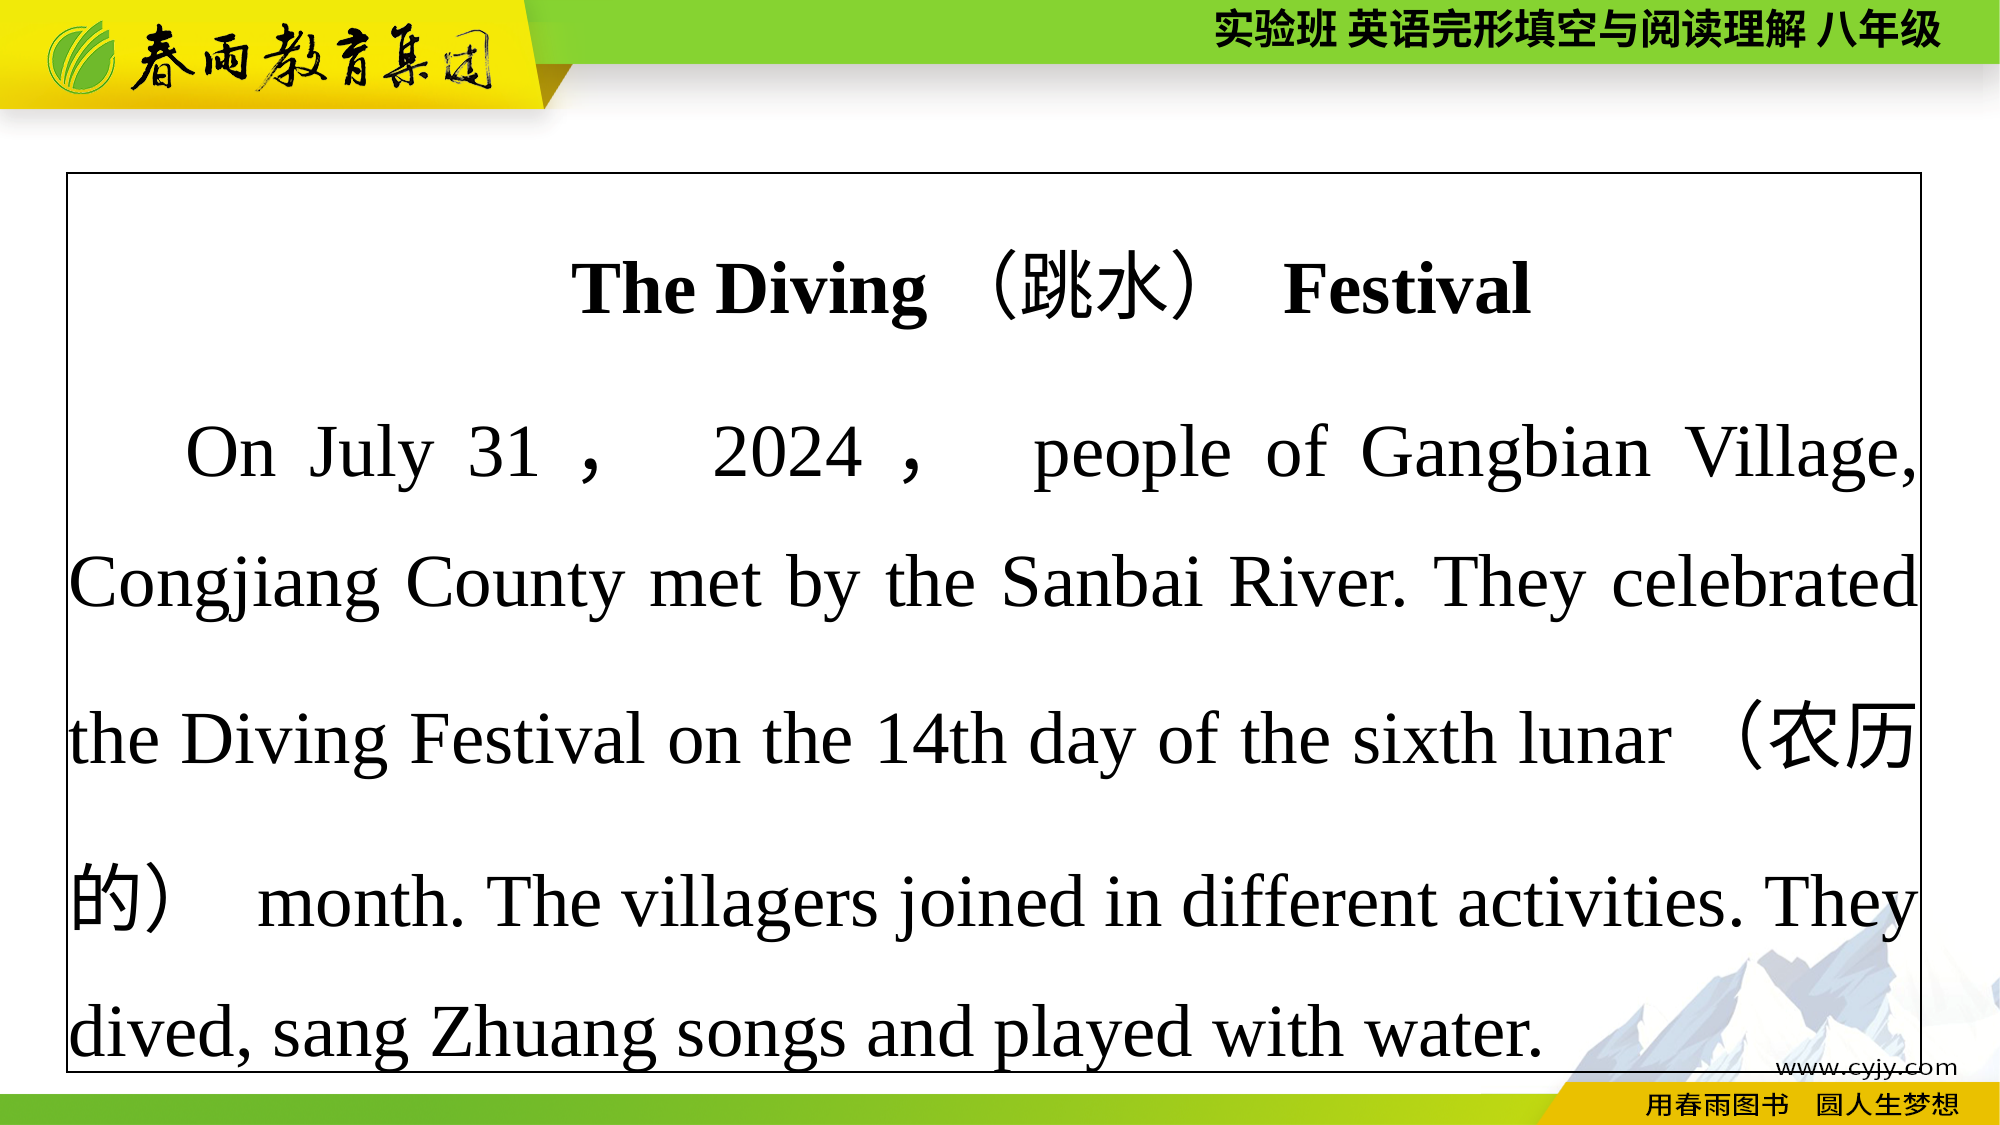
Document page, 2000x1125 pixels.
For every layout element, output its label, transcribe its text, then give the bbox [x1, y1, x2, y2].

picture [0, 0, 2000, 1125]
table_header The Diving（跳水） Festival On July 31， 2024， people of Gangbian Village, Congjiang County met by the Sanbai River. They celebrated the Diving Festival on the 14th day of the sixth lunar（农历的） month. The villagers joined in different activities. They dived, sang Zhuang songs and played with water. [68, 174, 1920, 1071]
